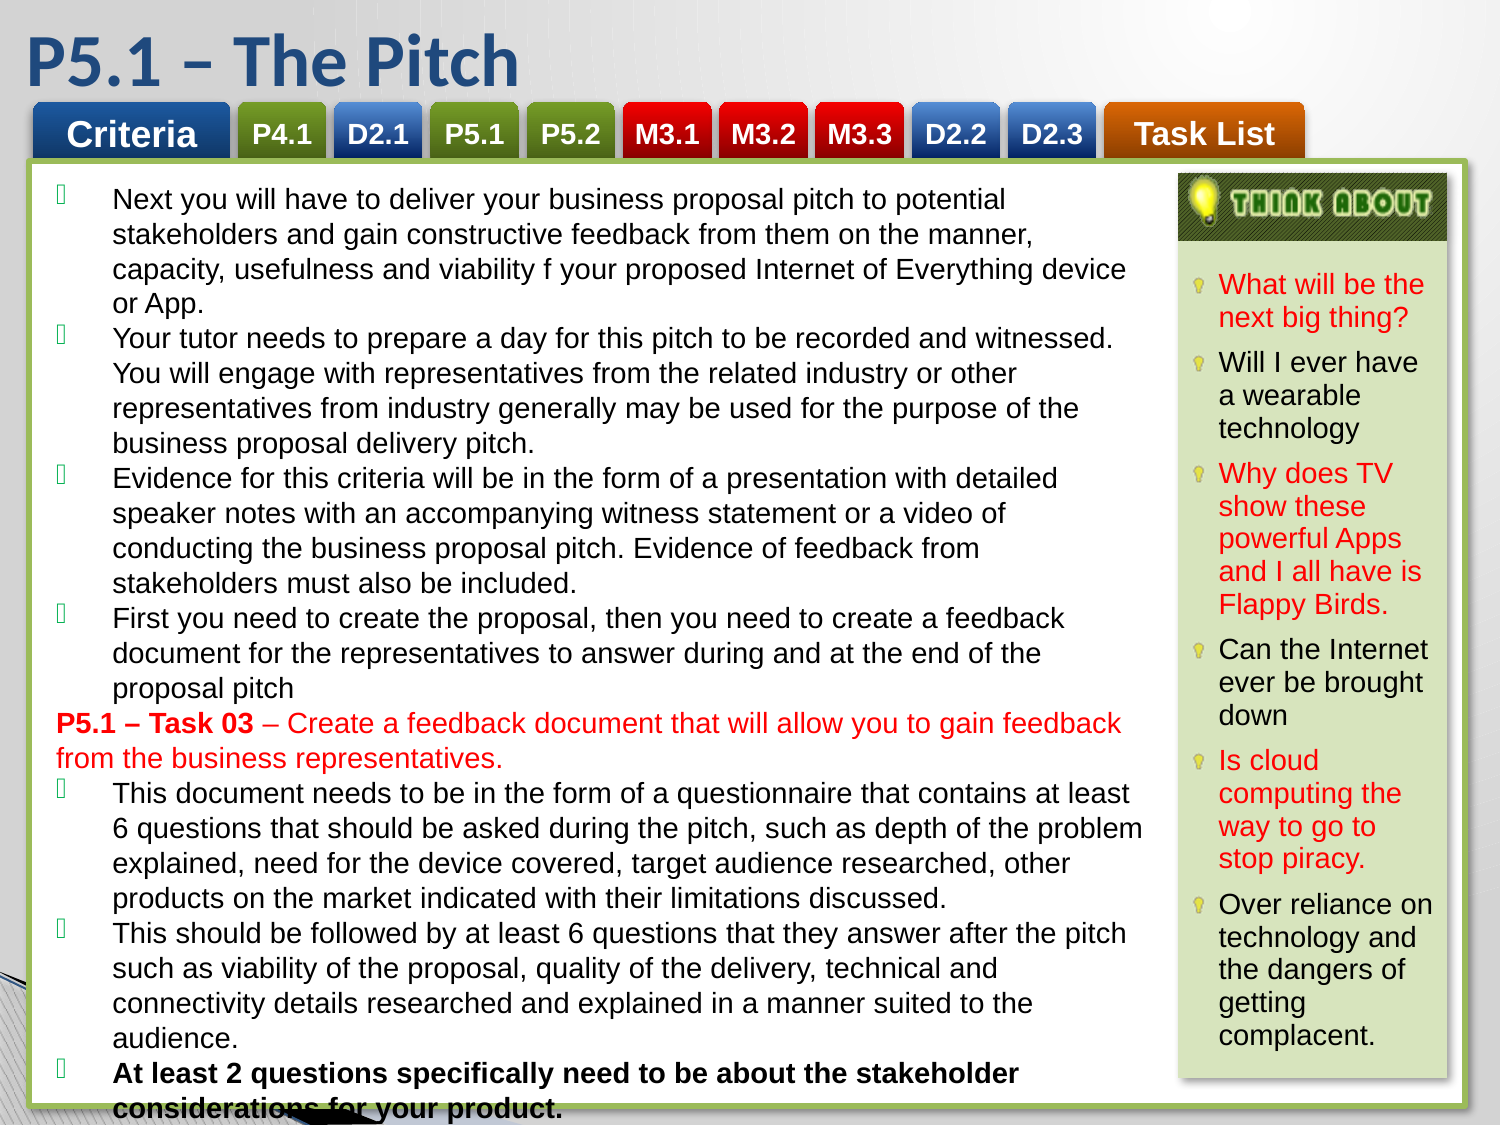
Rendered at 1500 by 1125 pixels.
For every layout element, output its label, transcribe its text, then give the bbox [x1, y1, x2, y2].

picture [1189, 462, 1207, 484]
table_header [1178, 173, 1185, 241]
title P5.1 – The Pitch [11, 11, 1465, 102]
picture [1189, 750, 1207, 771]
table_cell What will be the next big thing? Will I ever have a wearable technology Why does TV show these powerful Apps and I all have is Flappy Birds. Can the Internet ever be brought down Is cloud computing the way to go to stop piracy. Over reliance on technology and the dangers of getting complacent. [1178, 241, 1447, 1078]
table_header [1436, 173, 1447, 241]
picture [1189, 352, 1207, 373]
picture [1186, 172, 1436, 233]
picture [1189, 893, 1207, 915]
picture [1189, 274, 1207, 295]
picture [1189, 639, 1207, 660]
text_box Next you will have to deliver your business proposal pitch to potential stakeholders and gain constructive feedback from them on the manner, capacity, usefulness and viability f your proposed Internet of Everything device or App. Your tutor needs to prepare a day for this pitch to be recorded and witnessed. You will engage with representatives from the related industry or other representatives from industry generally may be used for the purpose of the business proposal delivery pitch. Evidence for this criteria will be in the form of a presentation with detailed speaker notes with an accompanying witness statement or a video of conducting the business proposal pitch. Evidence of feedback from stakeholders must also be included. First you need to create the proposal, then you need to create a feedback document for the representatives to answer during and at the end of the proposal pitch P5.1 – Task 03 – Create a feedback document that will allow you to gain feedback from the business representatives. This document needs to be in the form of a questionnaire that contains at least 6 questions that should be asked during the pitch, such as depth of the problem explained, need for the device covered, target audience researched, other products on the market indicated with their limitations discussed. This should be followed by at least 6 questions that they answer after the pitch such as viability of the proposal, quality of the delivery, technical and connectivity details researched and explained in a manner suited to the audience. At least 2 questions specifically need to be about the stakeholder considerations for your product. [41, 172, 1170, 1125]
